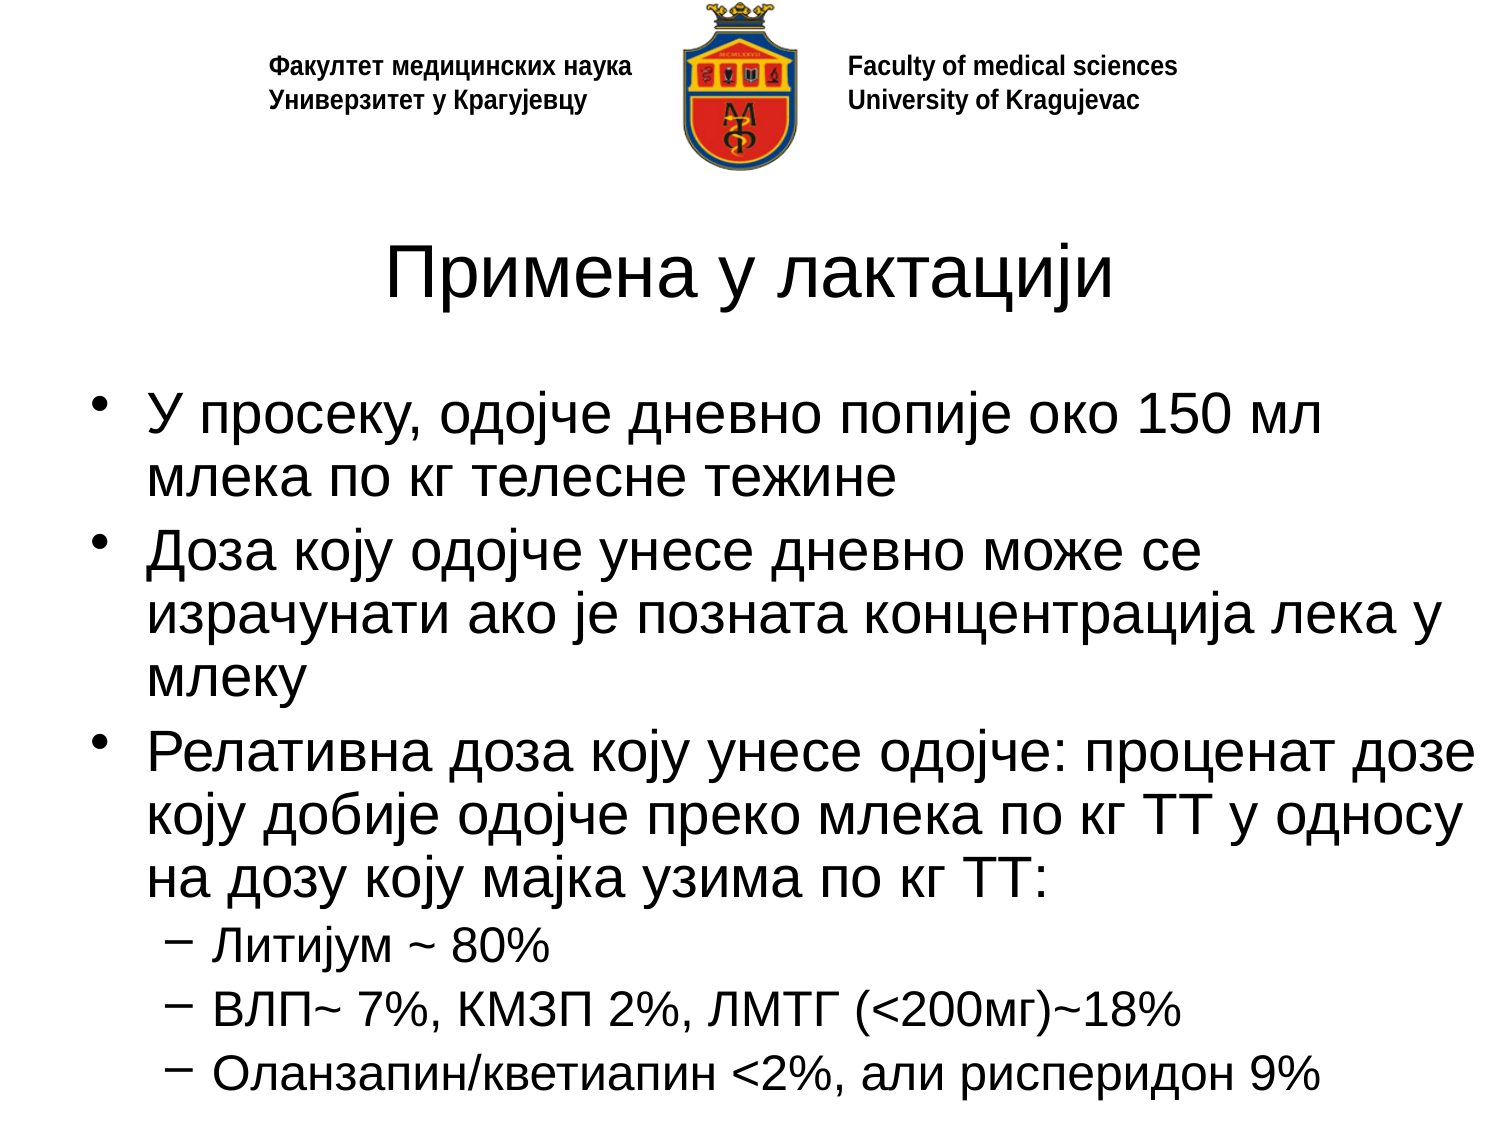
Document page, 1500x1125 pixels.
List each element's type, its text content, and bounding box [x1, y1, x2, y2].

list У просеку, одојче дневно попије око 150 мл млека по кг телесне тежине Доза коју одојче унесе дневно може се израчунати ако је позната концентрација лека у млеку Релативна доза коју унесе одојче: проценат дозе коју добије одојче преко млека по кг ТТ у односу на дозу коју мајка узима по кг ТТ: Литијум ~ 80% ВЛП~ 7%, КМЗП 2%, ЛМТГ (<200мг)~18% Оланзапин/кветиапин <2%, али рисперидон 9% [74, 374, 1500, 1118]
title Примена у лактацији [74, 173, 1426, 362]
